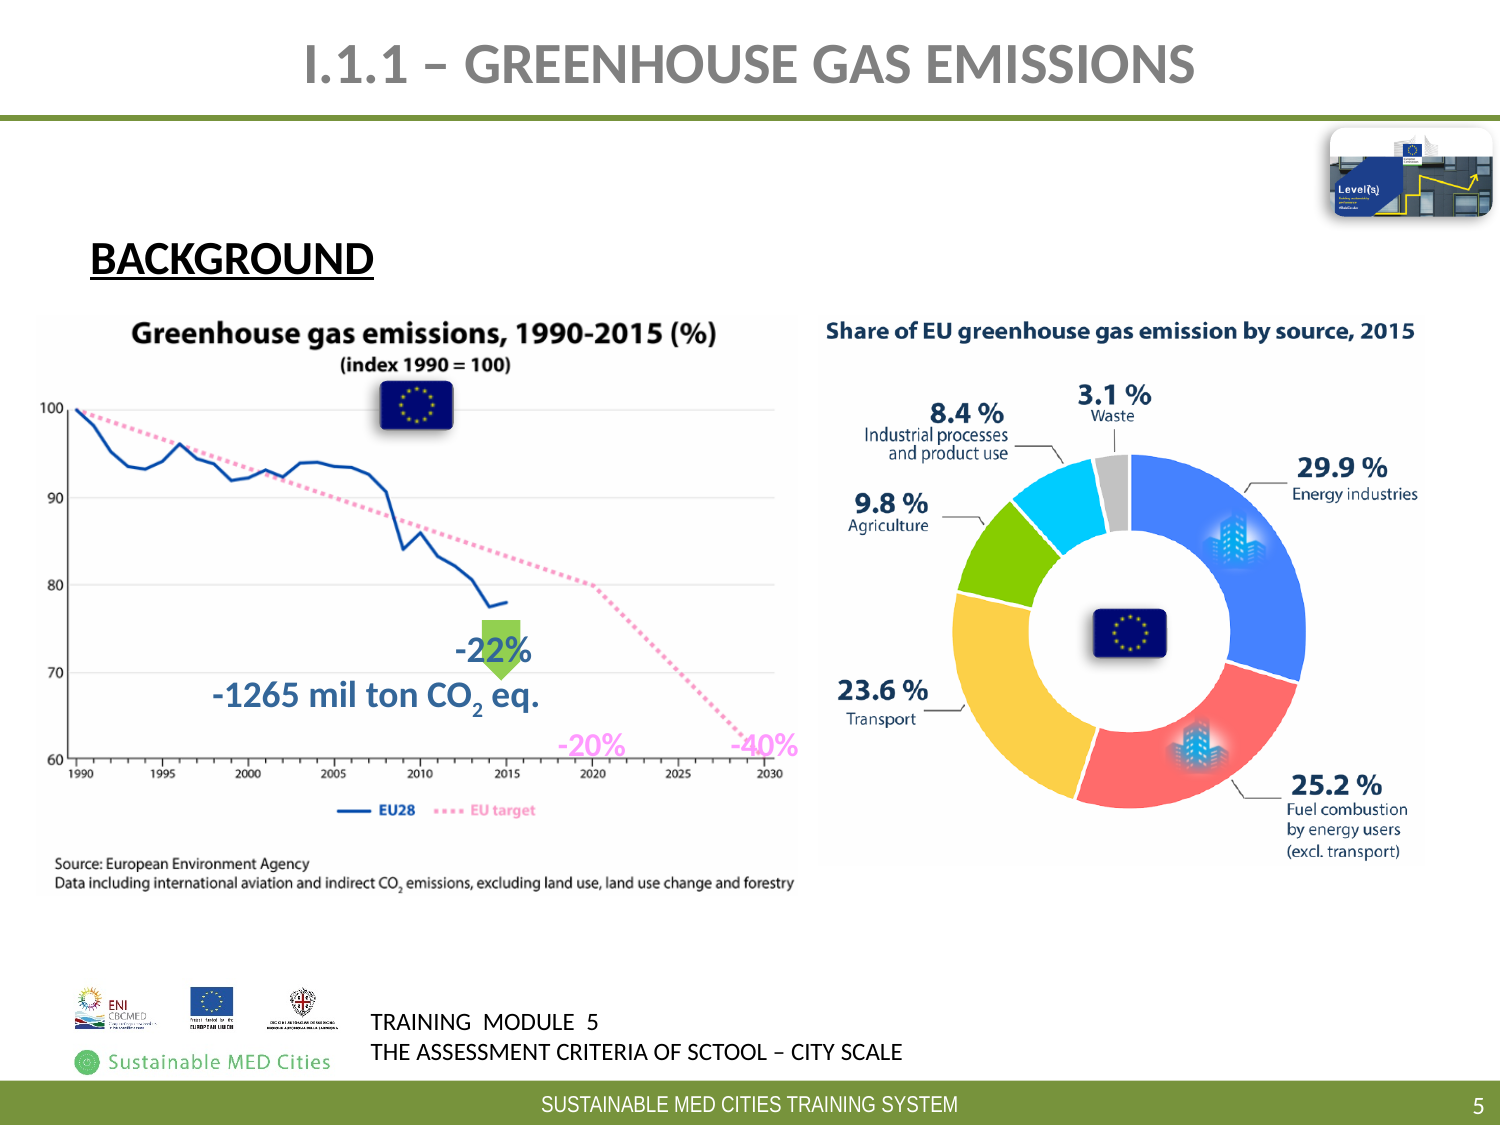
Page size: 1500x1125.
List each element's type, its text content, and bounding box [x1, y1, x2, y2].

title I.1.1 – GREENHOUSE GAS EMISSIONS [0, 0, 1500, 121]
list BACKGROUND [75, 219, 1425, 315]
slide_number 5 [1399, 1074, 1500, 1125]
picture [1329, 127, 1493, 217]
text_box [819, 315, 1426, 867]
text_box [35, 315, 819, 897]
picture [62, 978, 356, 1080]
